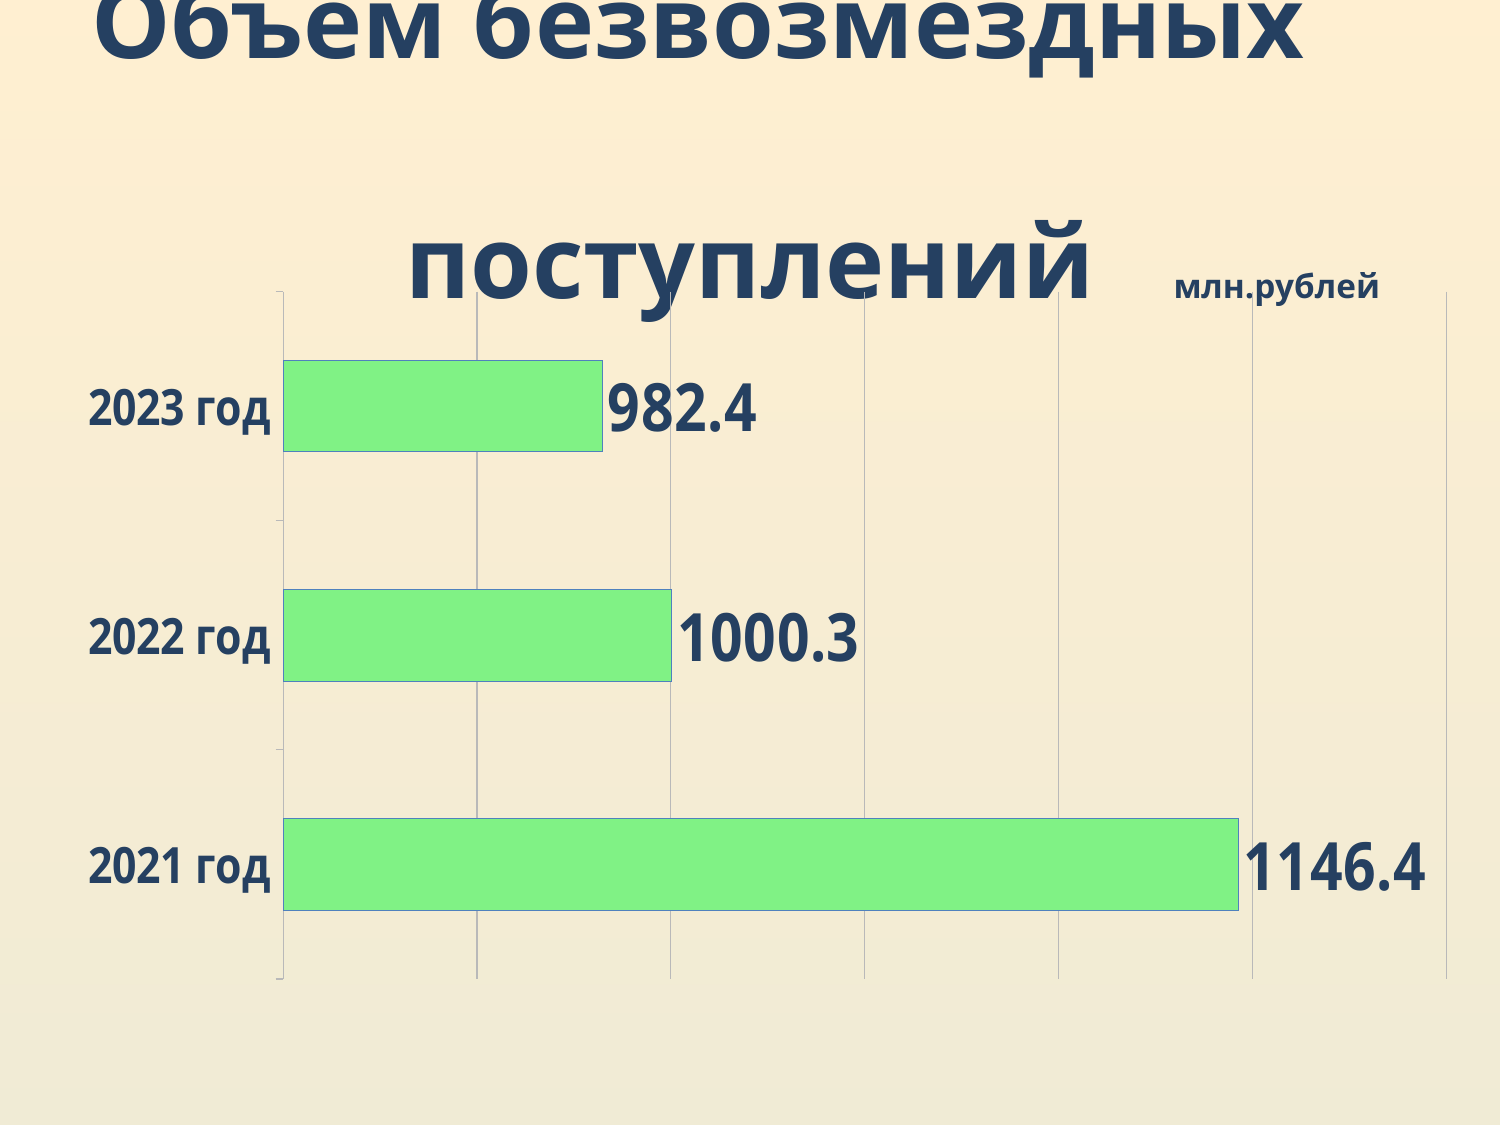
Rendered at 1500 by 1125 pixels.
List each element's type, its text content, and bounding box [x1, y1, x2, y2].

title Объем безвозмездных поступлений млн.рублей [75, 45, 1425, 233]
chart [88, 290, 1448, 1071]
